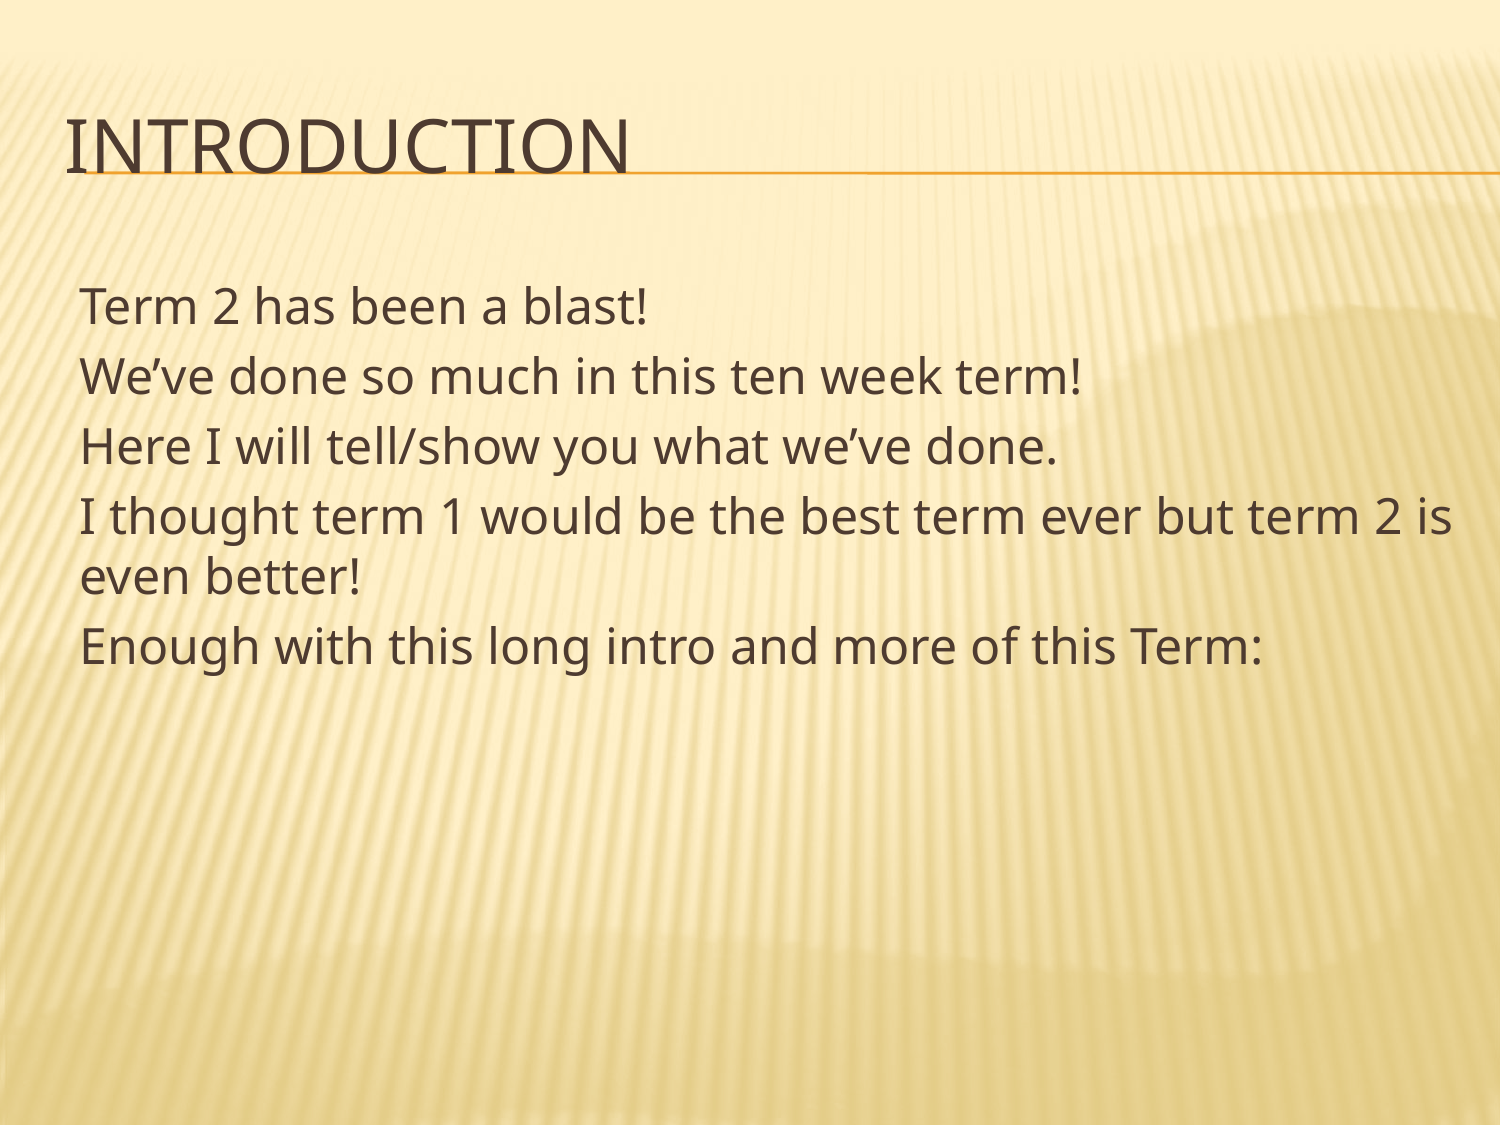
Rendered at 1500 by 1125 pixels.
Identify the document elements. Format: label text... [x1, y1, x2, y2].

list Term 2 has been a blast! We’ve done so much in this ten week term! Here I will tell/show you what we’ve done. I thought term 1 would be the best term ever but term 2 is even better! Enough with this long intro and more of this Term: [64, 267, 1490, 1010]
title introduction [50, 75, 1475, 213]
